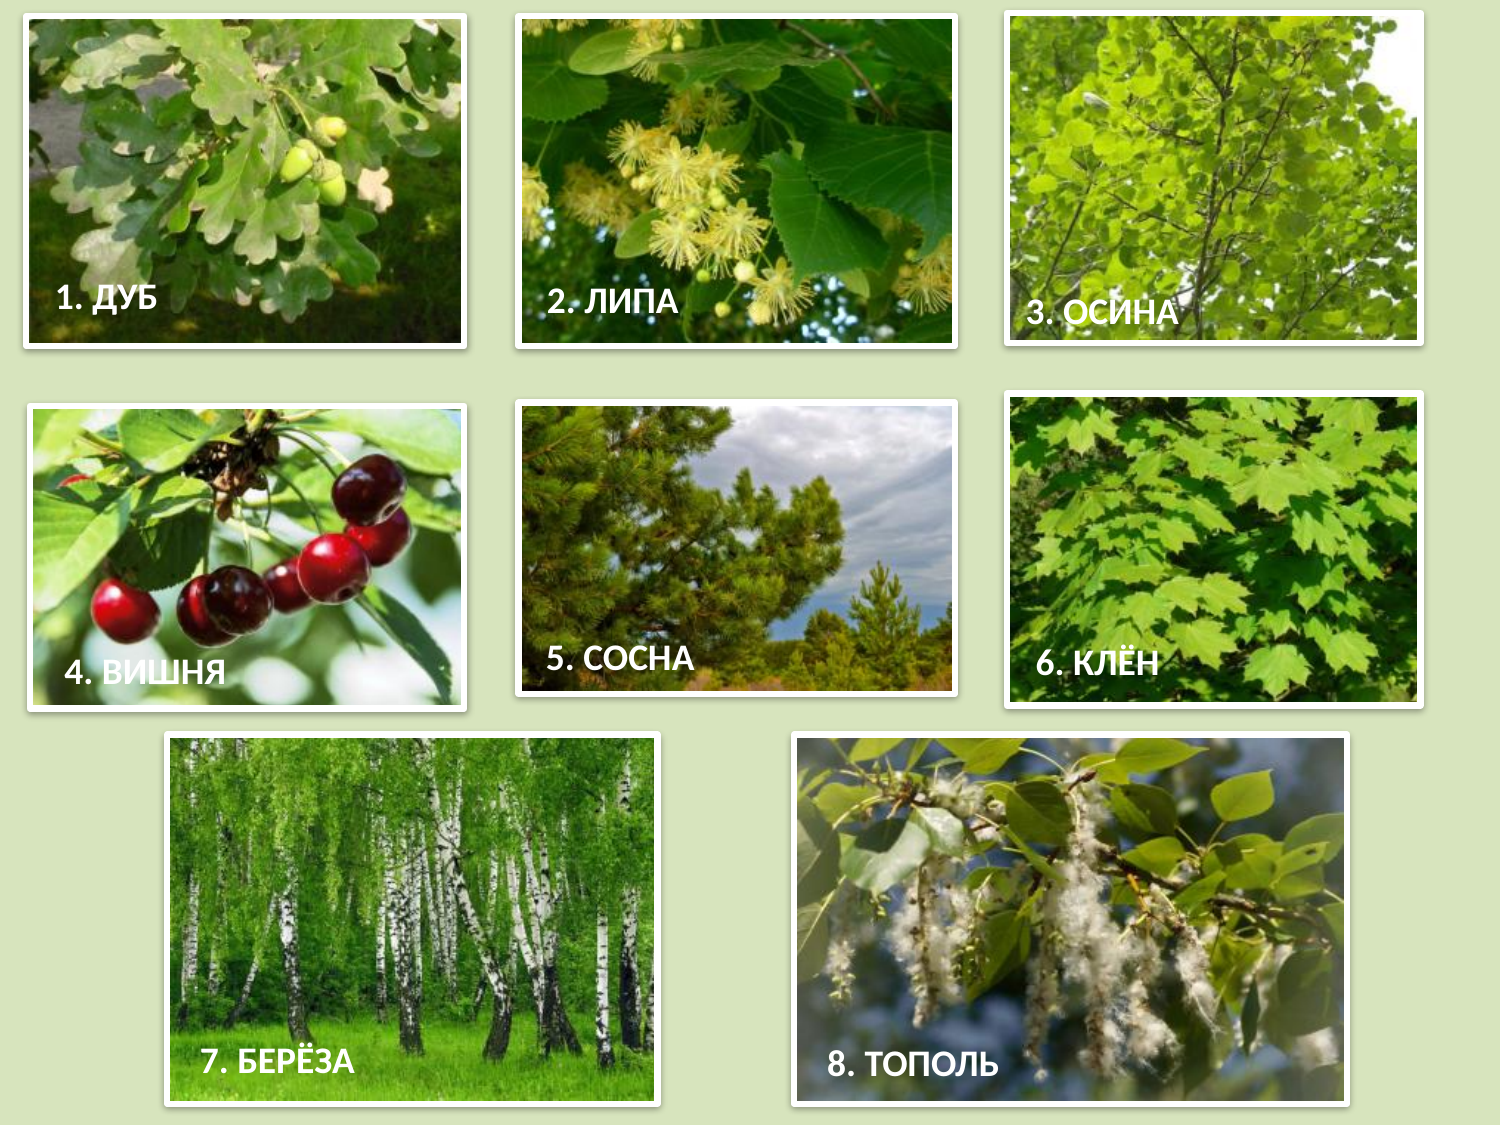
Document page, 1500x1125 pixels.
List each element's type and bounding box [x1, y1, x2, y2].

picture [1009, 396, 1418, 703]
picture [29, 18, 462, 344]
picture [169, 737, 655, 1101]
picture [521, 18, 952, 344]
picture [521, 405, 952, 692]
picture [32, 408, 462, 706]
picture [796, 737, 1345, 1101]
picture [1009, 15, 1418, 341]
